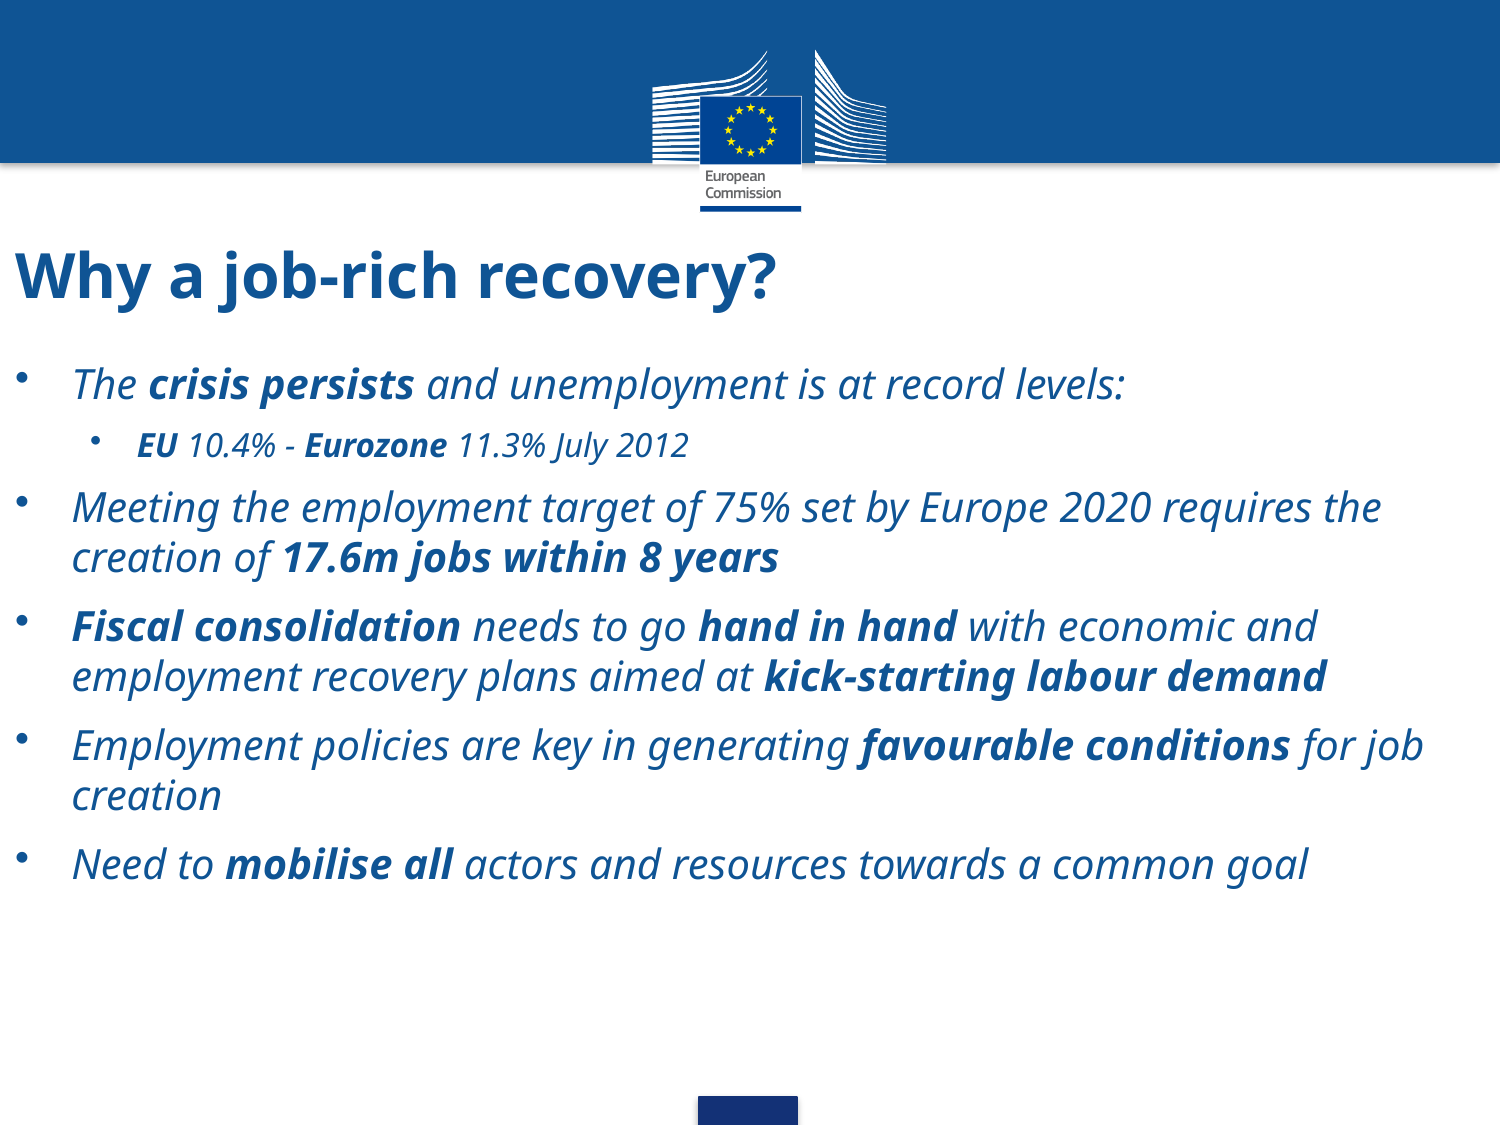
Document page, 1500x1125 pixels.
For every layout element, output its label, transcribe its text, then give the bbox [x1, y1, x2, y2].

title Why a job-rich recovery? [0, 219, 1500, 327]
list The crisis persists and unemployment is at record levels: EU 10.4% - Eurozone 11.3% July 2012 Meeting the employment target of 75% set by Europe 2020 requires the creation of 17.6m jobs within 8 years Fiscal consolidation needs to go hand in hand with economic and employment recovery plans aimed at kick-starting labour demand Employment policies are key in generating favourable conditions for job creation Need to mobilise all actors and resources towards a common goal [0, 349, 1500, 947]
